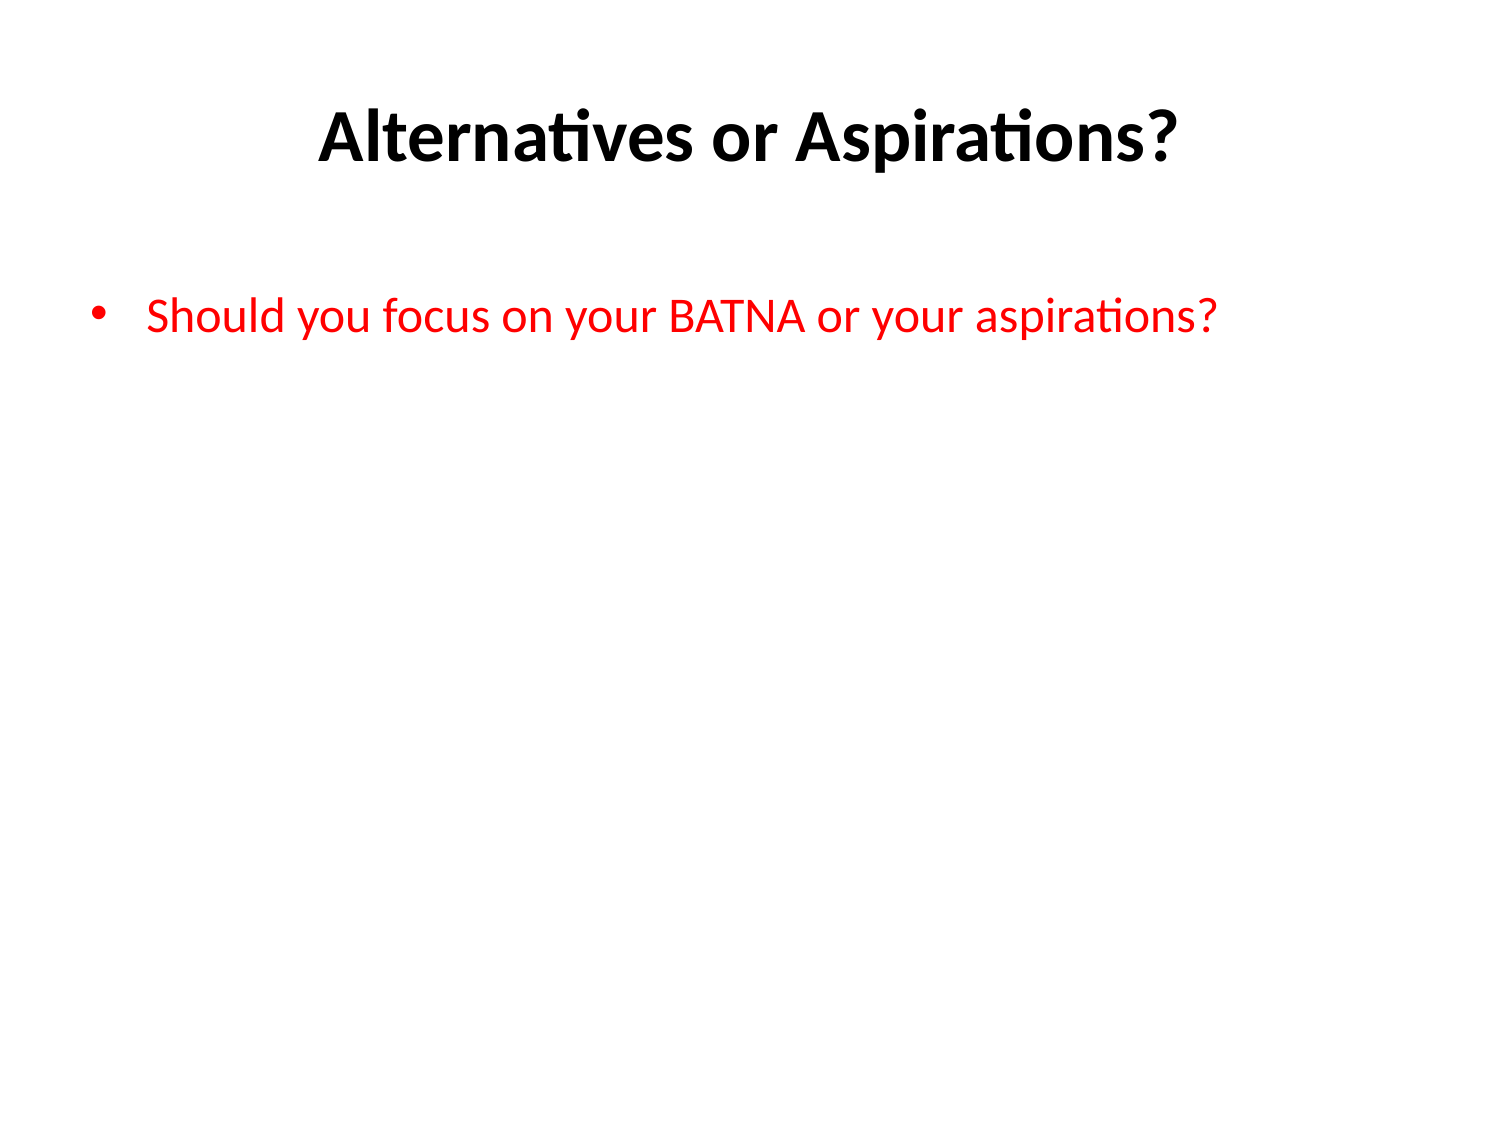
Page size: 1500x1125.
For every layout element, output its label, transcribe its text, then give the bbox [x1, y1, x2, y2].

title Alternatives or Aspirations? [75, 37, 1425, 225]
list Should you focus on your BATNA or your aspirations? [75, 275, 1425, 1018]
